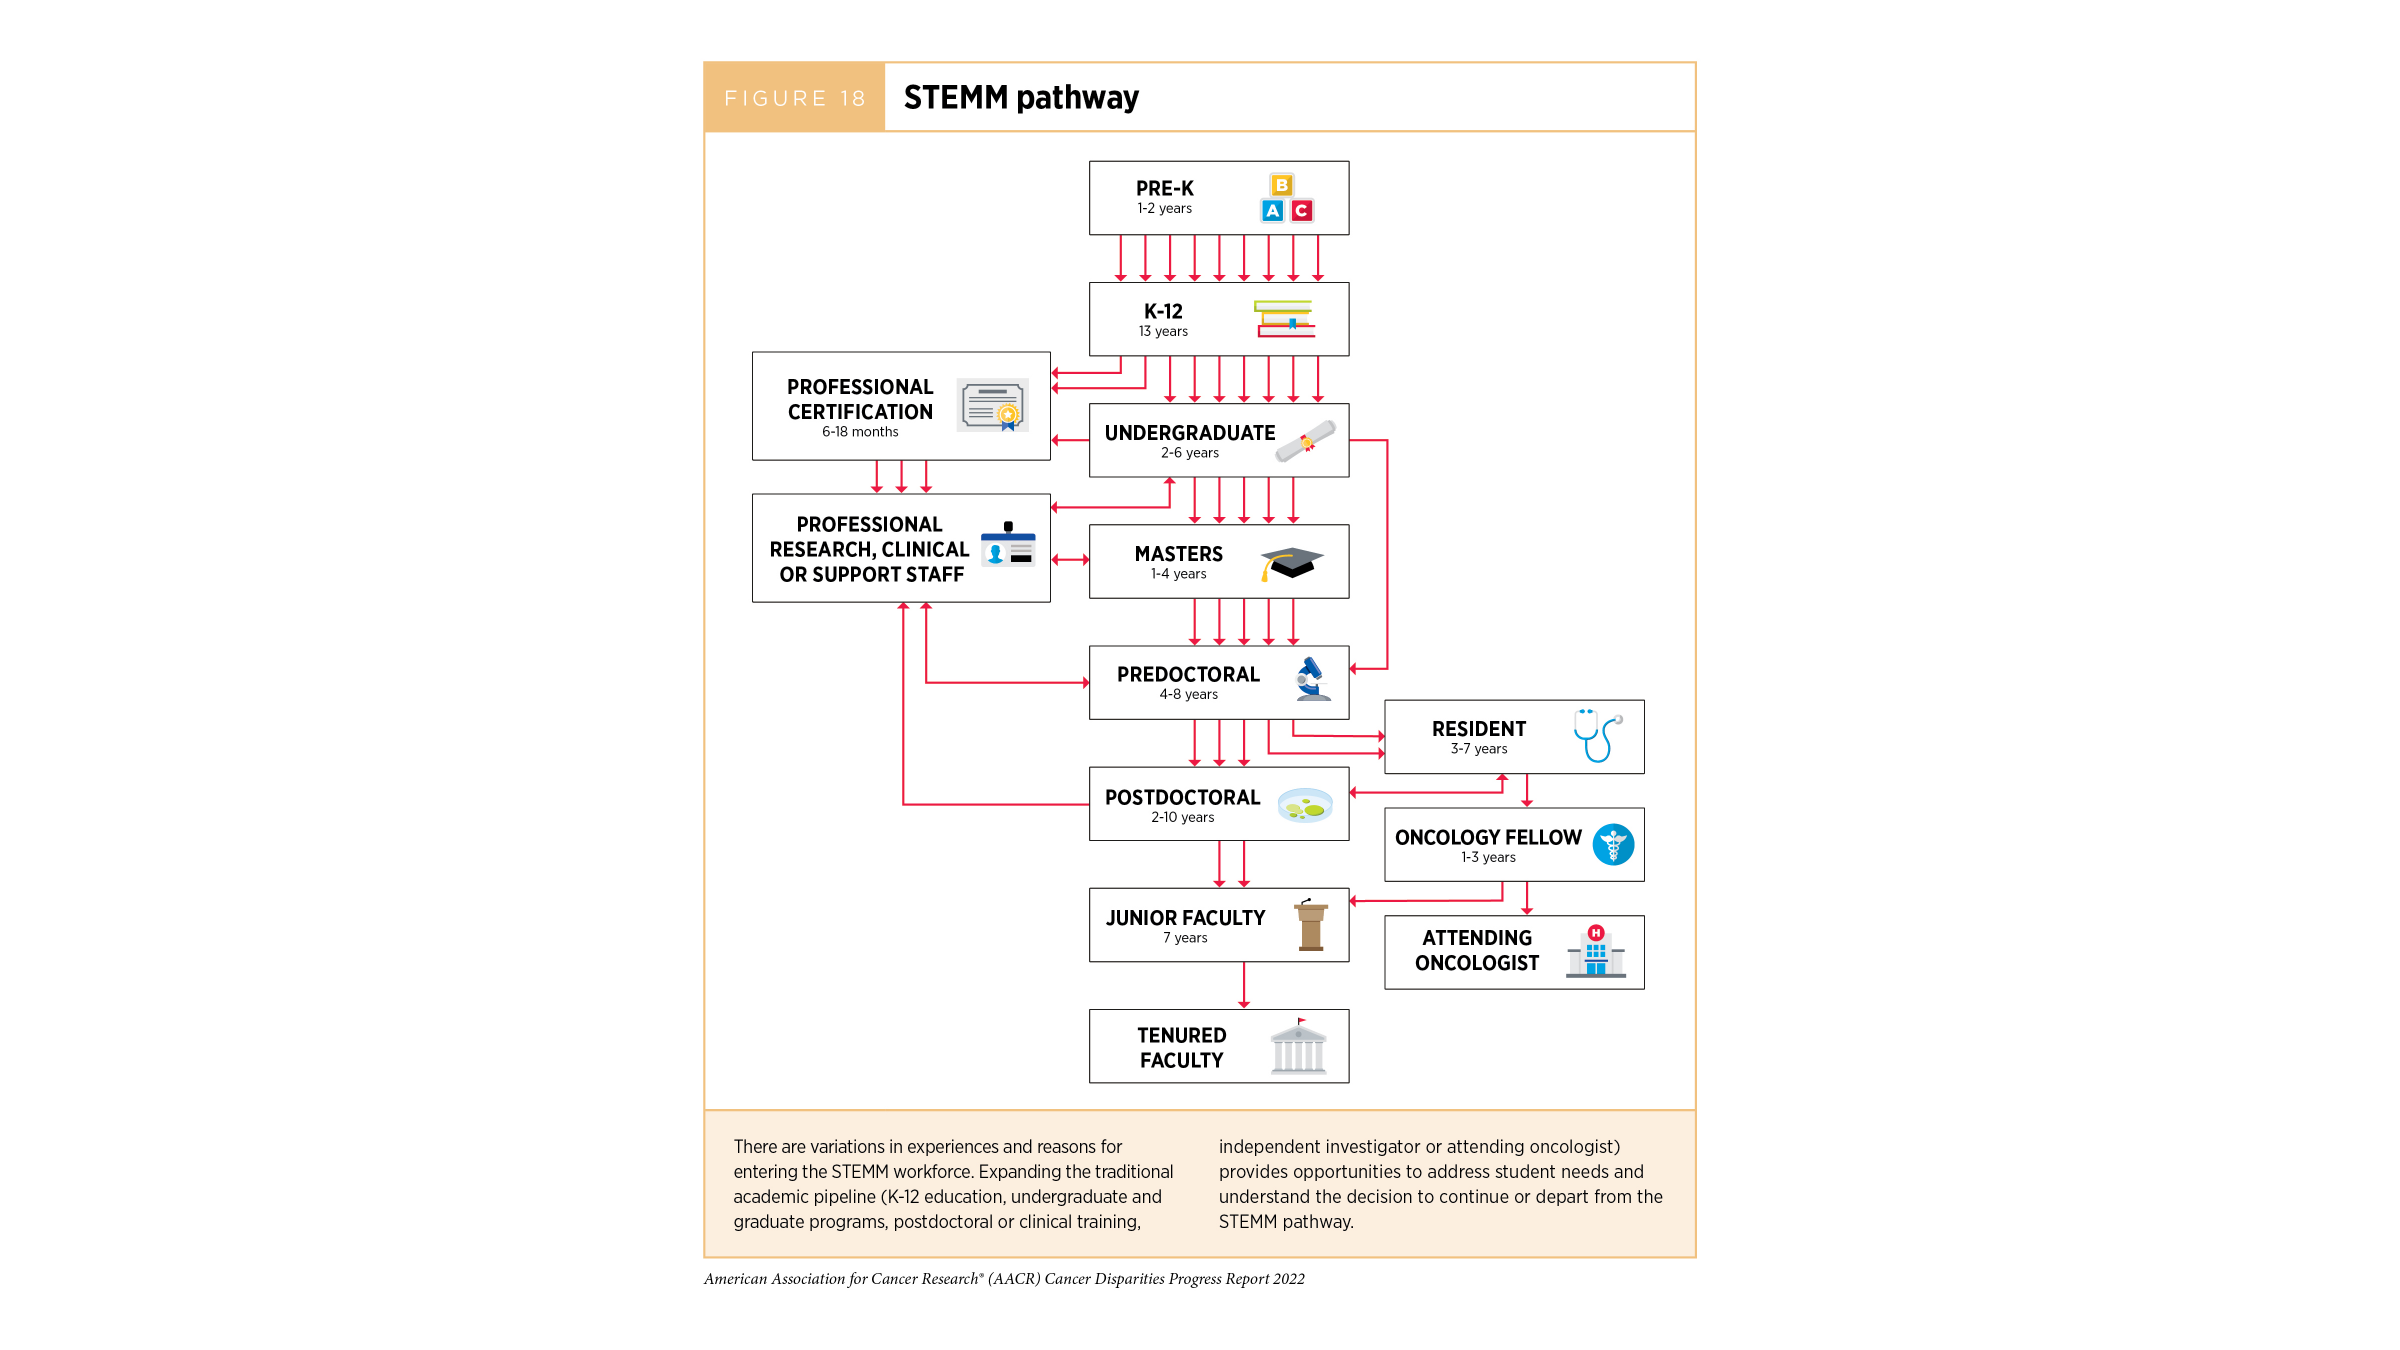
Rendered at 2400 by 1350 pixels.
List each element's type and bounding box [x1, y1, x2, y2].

picture [684, 42, 1716, 1308]
